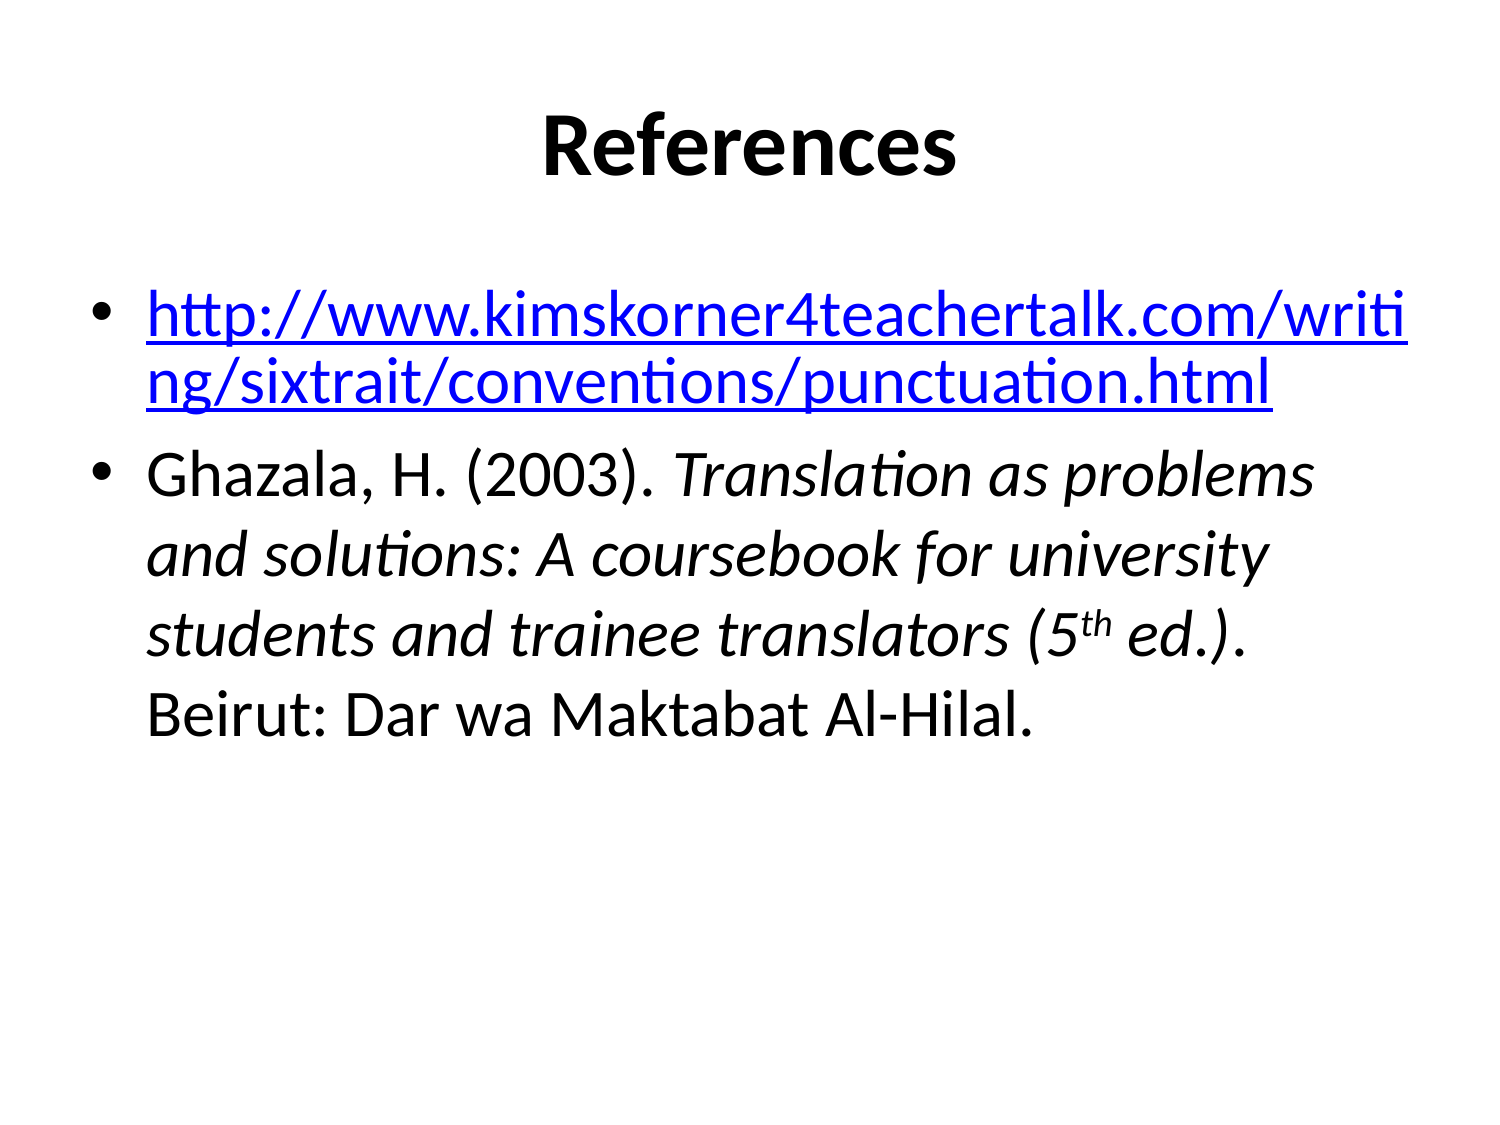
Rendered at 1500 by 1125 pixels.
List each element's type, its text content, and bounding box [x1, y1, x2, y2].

title References [75, 45, 1425, 233]
list http://www.kimskorner4teachertalk.com/writing/sixtrait/conventions/punctuation.html Ghazala, H. (2003). Translation as problems and solutions: A coursebook for university students and trainee translators (5th ed.). Beirut: Dar wa Maktabat Al-Hilal. [75, 262, 1425, 1005]
